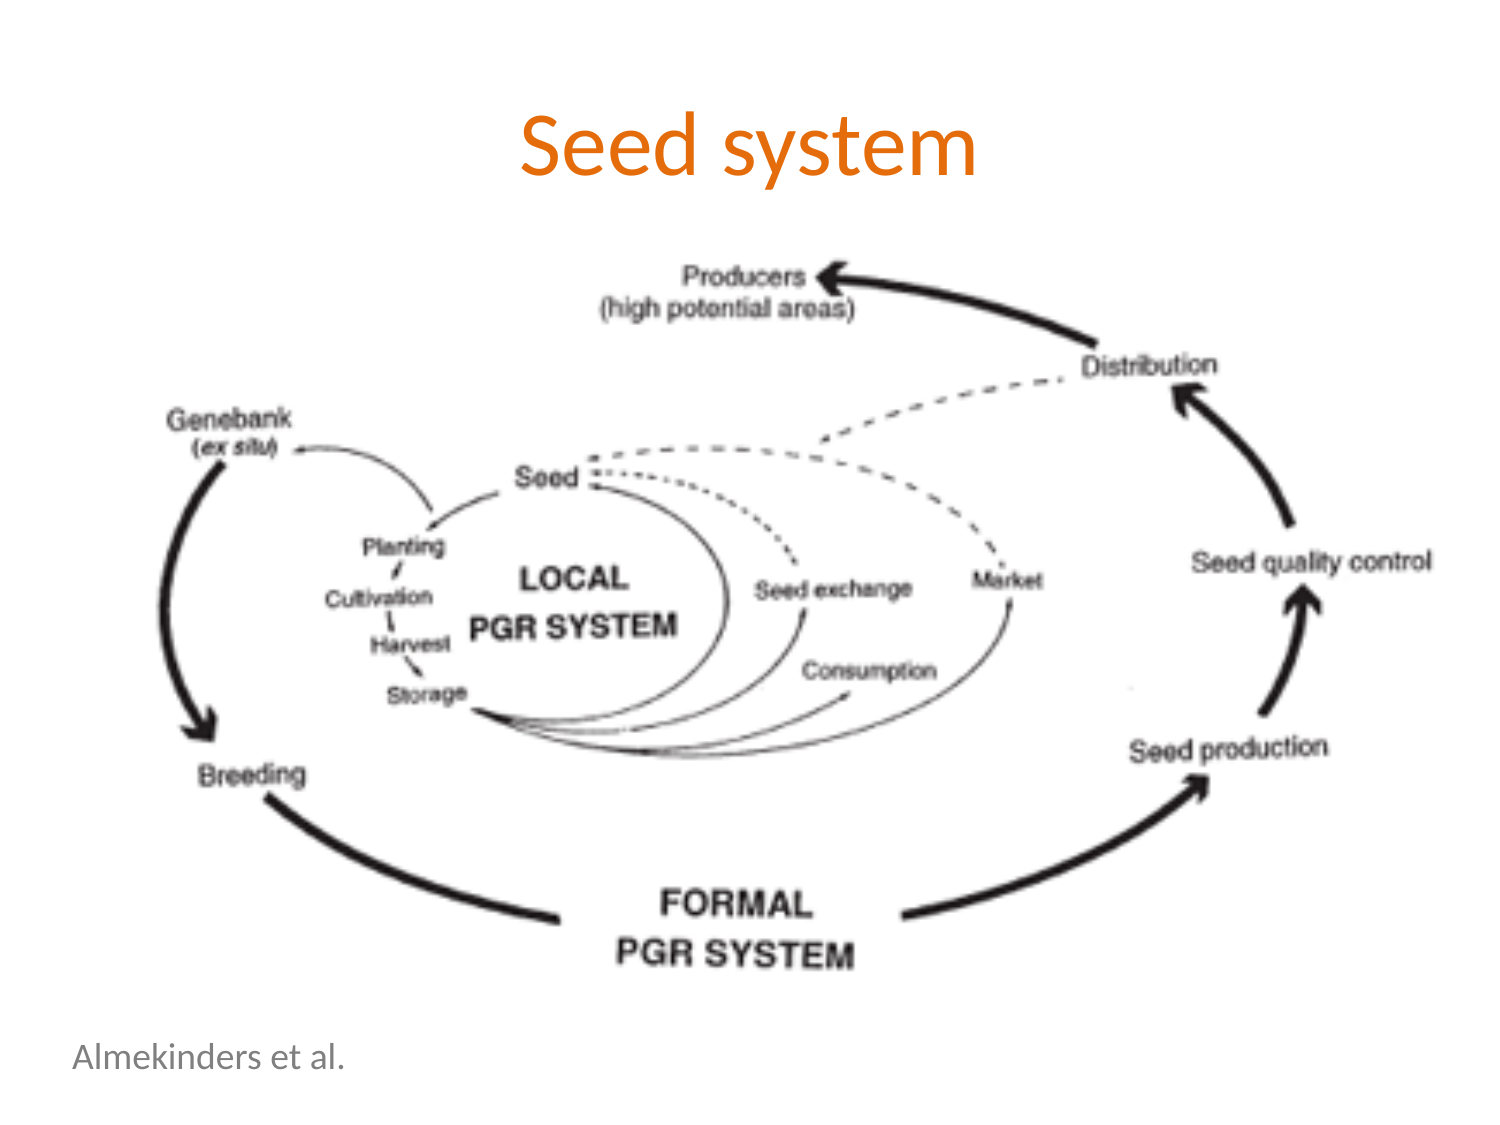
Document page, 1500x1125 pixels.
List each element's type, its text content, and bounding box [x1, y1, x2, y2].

picture [137, 249, 1449, 982]
title Seed system [75, 45, 1425, 233]
text_box Almekinders et al. [57, 1024, 362, 1085]
